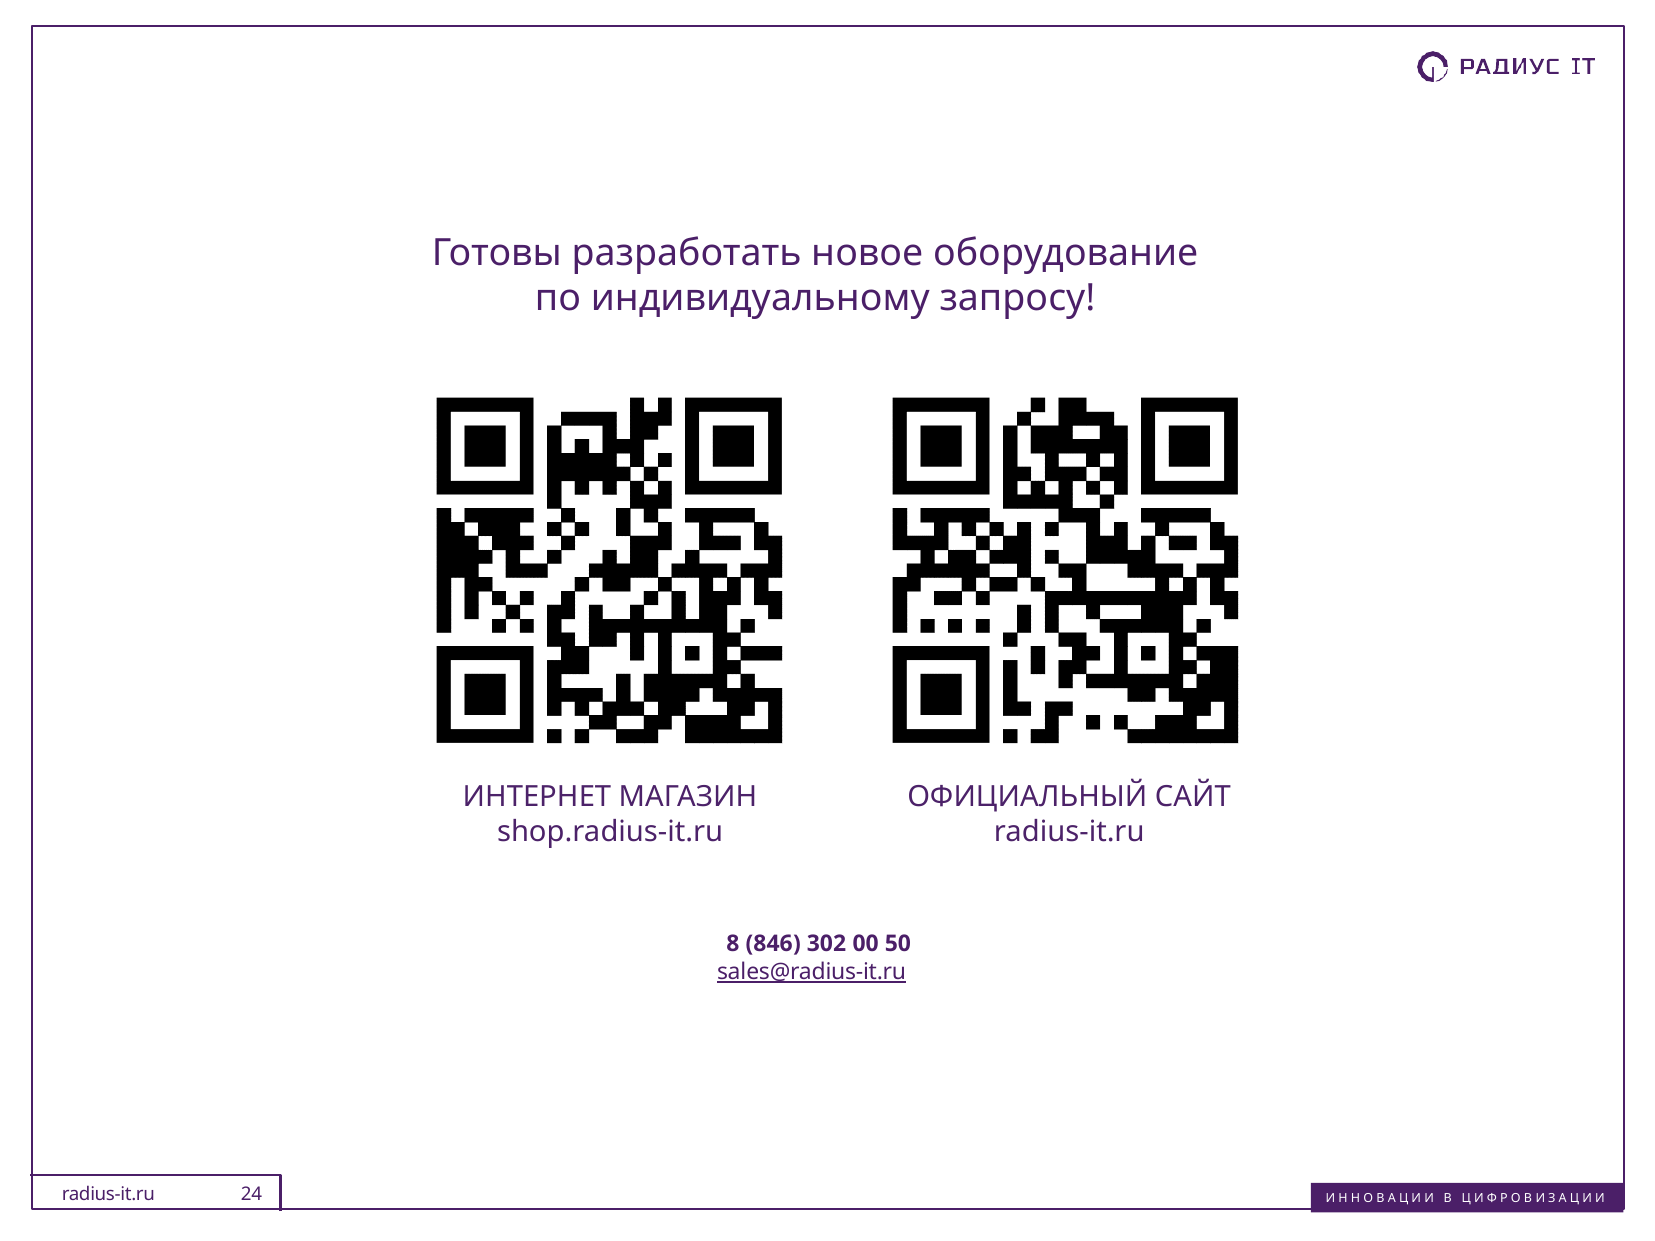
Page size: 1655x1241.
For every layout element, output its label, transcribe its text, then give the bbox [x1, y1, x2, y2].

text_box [1416, 51, 1595, 82]
picture [865, 370, 1266, 771]
text_box Готовы разработать новое оборудование по индивидуальному запросу! [414, 220, 1217, 325]
text_box ОФИЦИАЛЬНЫЙ САЙТ radius-it.ru [885, 778, 1253, 855]
text_box 24 [238, 1179, 309, 1204]
picture [408, 370, 809, 771]
text_box [31, 25, 1625, 1210]
text_box ИНТЕРНЕТ МАГАЗИН shop.radius-it.ru [442, 778, 778, 855]
text_box 8 (846) 302 00 50 sales@radius-it.ru [709, 926, 927, 988]
text_box И Н Н О В А Ц И И В Ц И Ф Р О В И З А Ц И И [1310, 1182, 1624, 1213]
